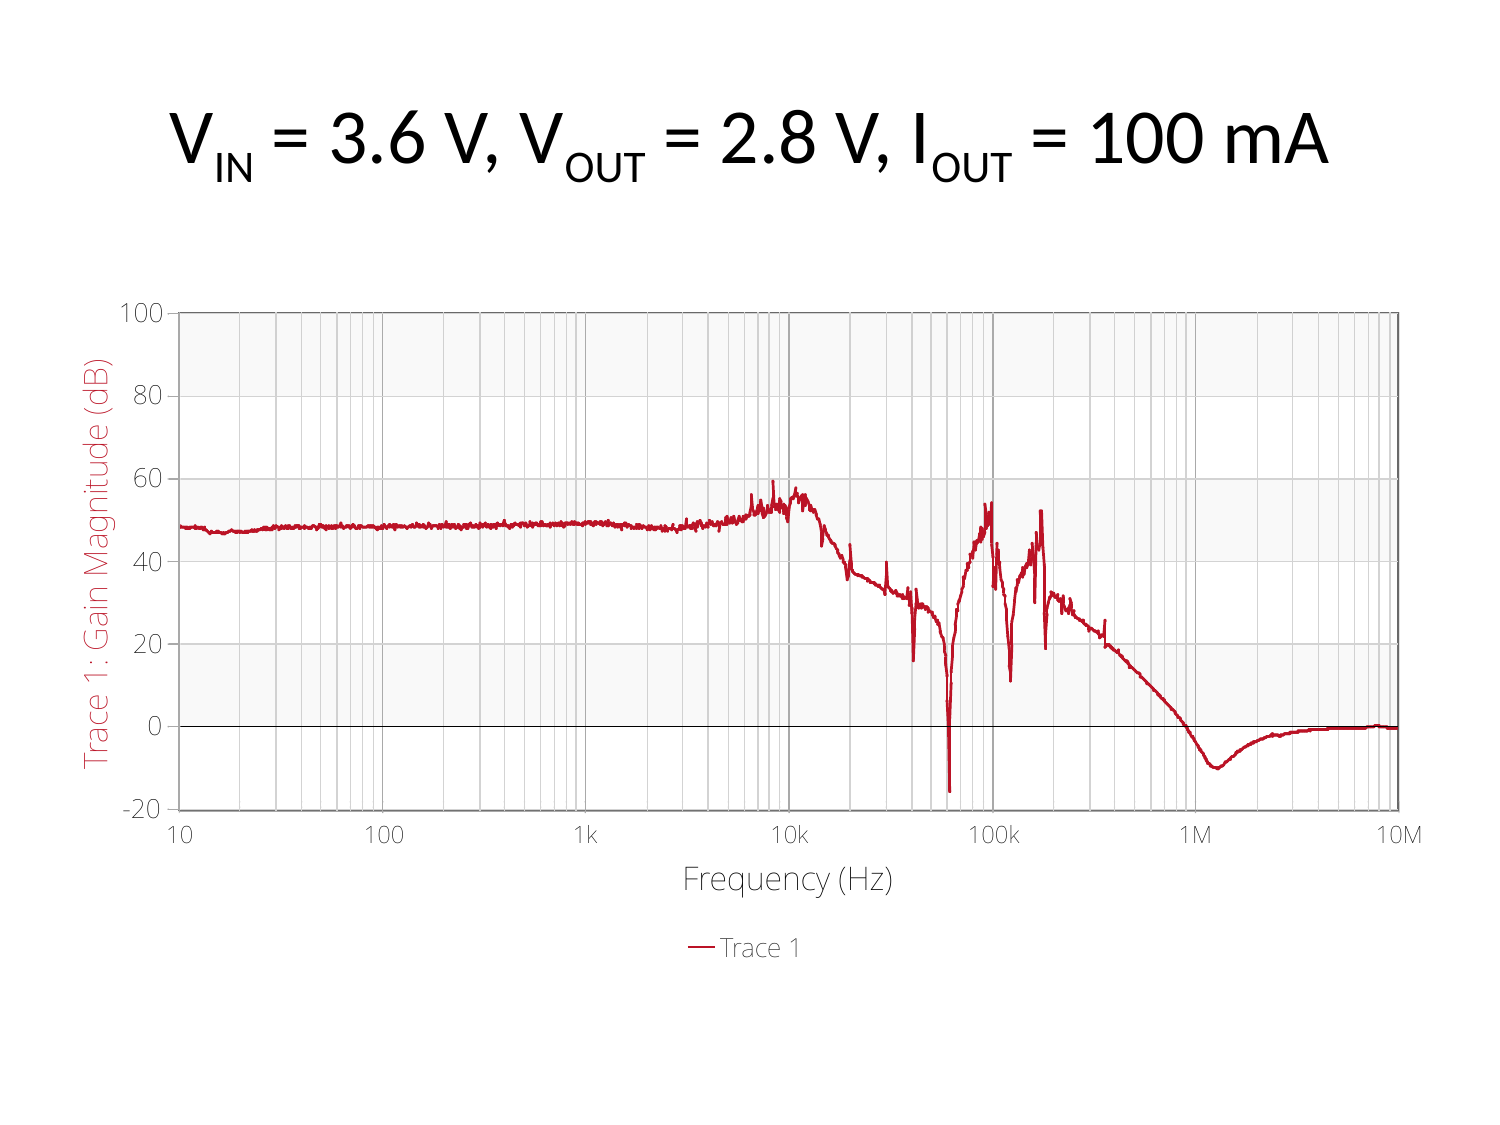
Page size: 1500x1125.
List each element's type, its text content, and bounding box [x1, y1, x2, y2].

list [74, 296, 1426, 972]
title VIN = 3.6 V, VOUT = 2.8 V, IOUT = 100 mA [75, 45, 1425, 233]
